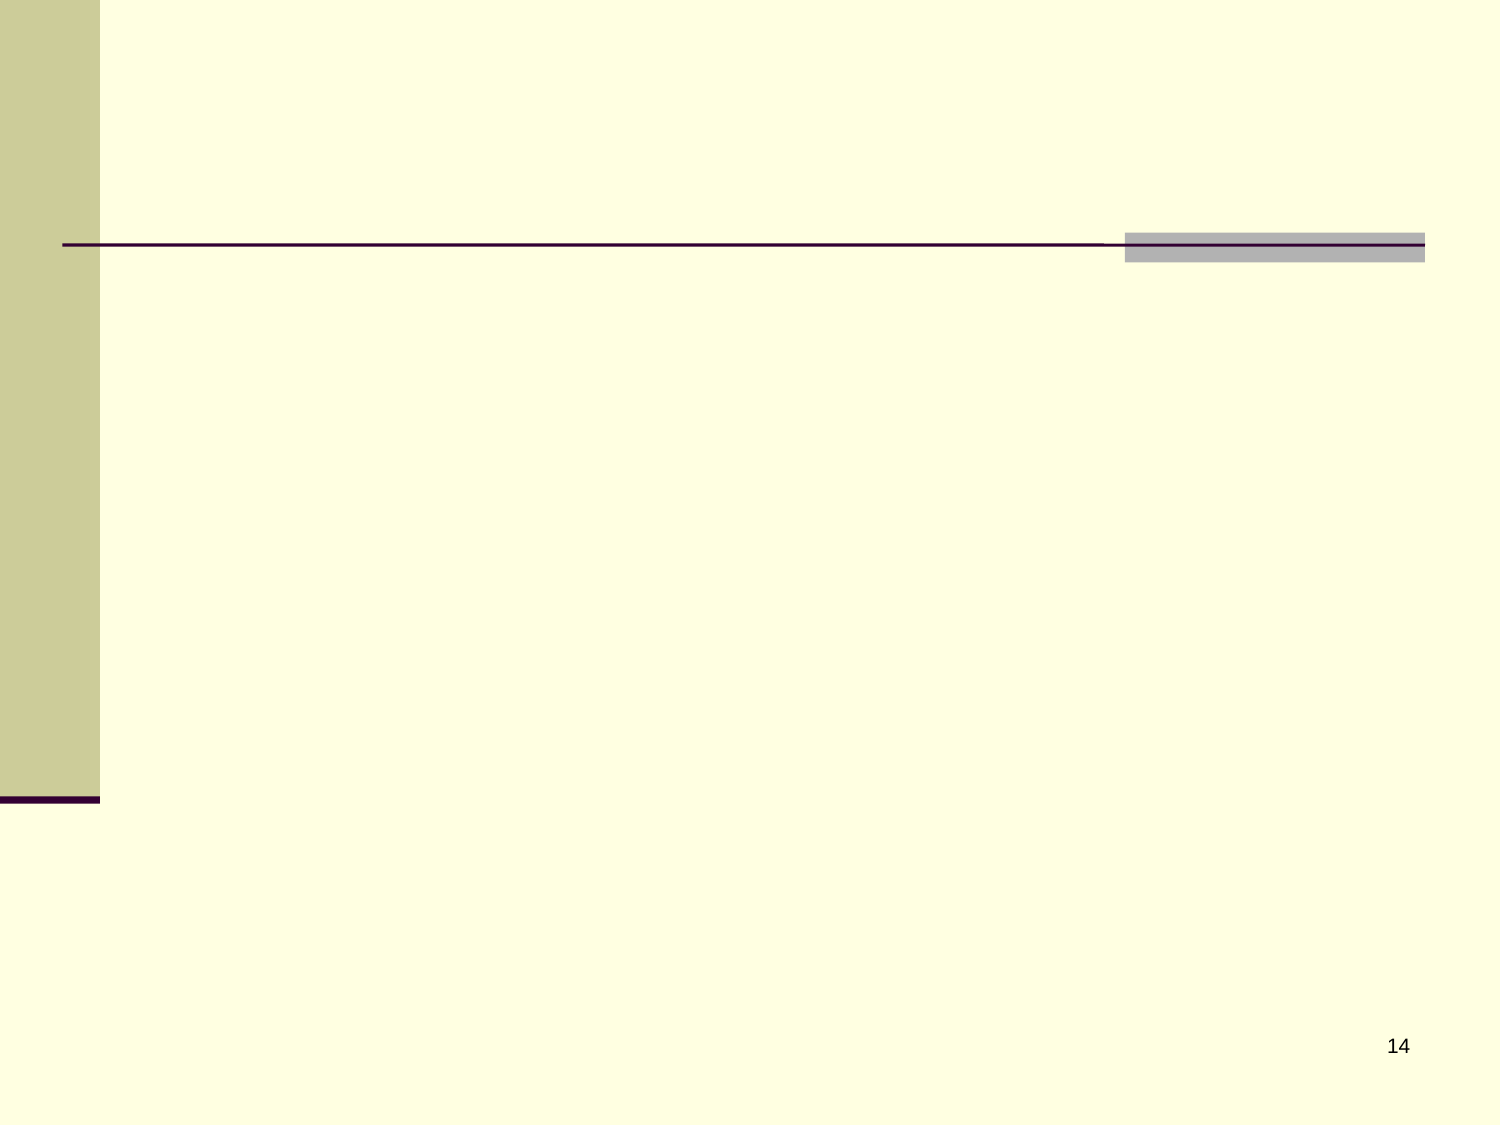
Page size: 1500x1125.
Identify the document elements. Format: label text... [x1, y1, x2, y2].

slide_number 14 [1112, 1024, 1426, 1101]
